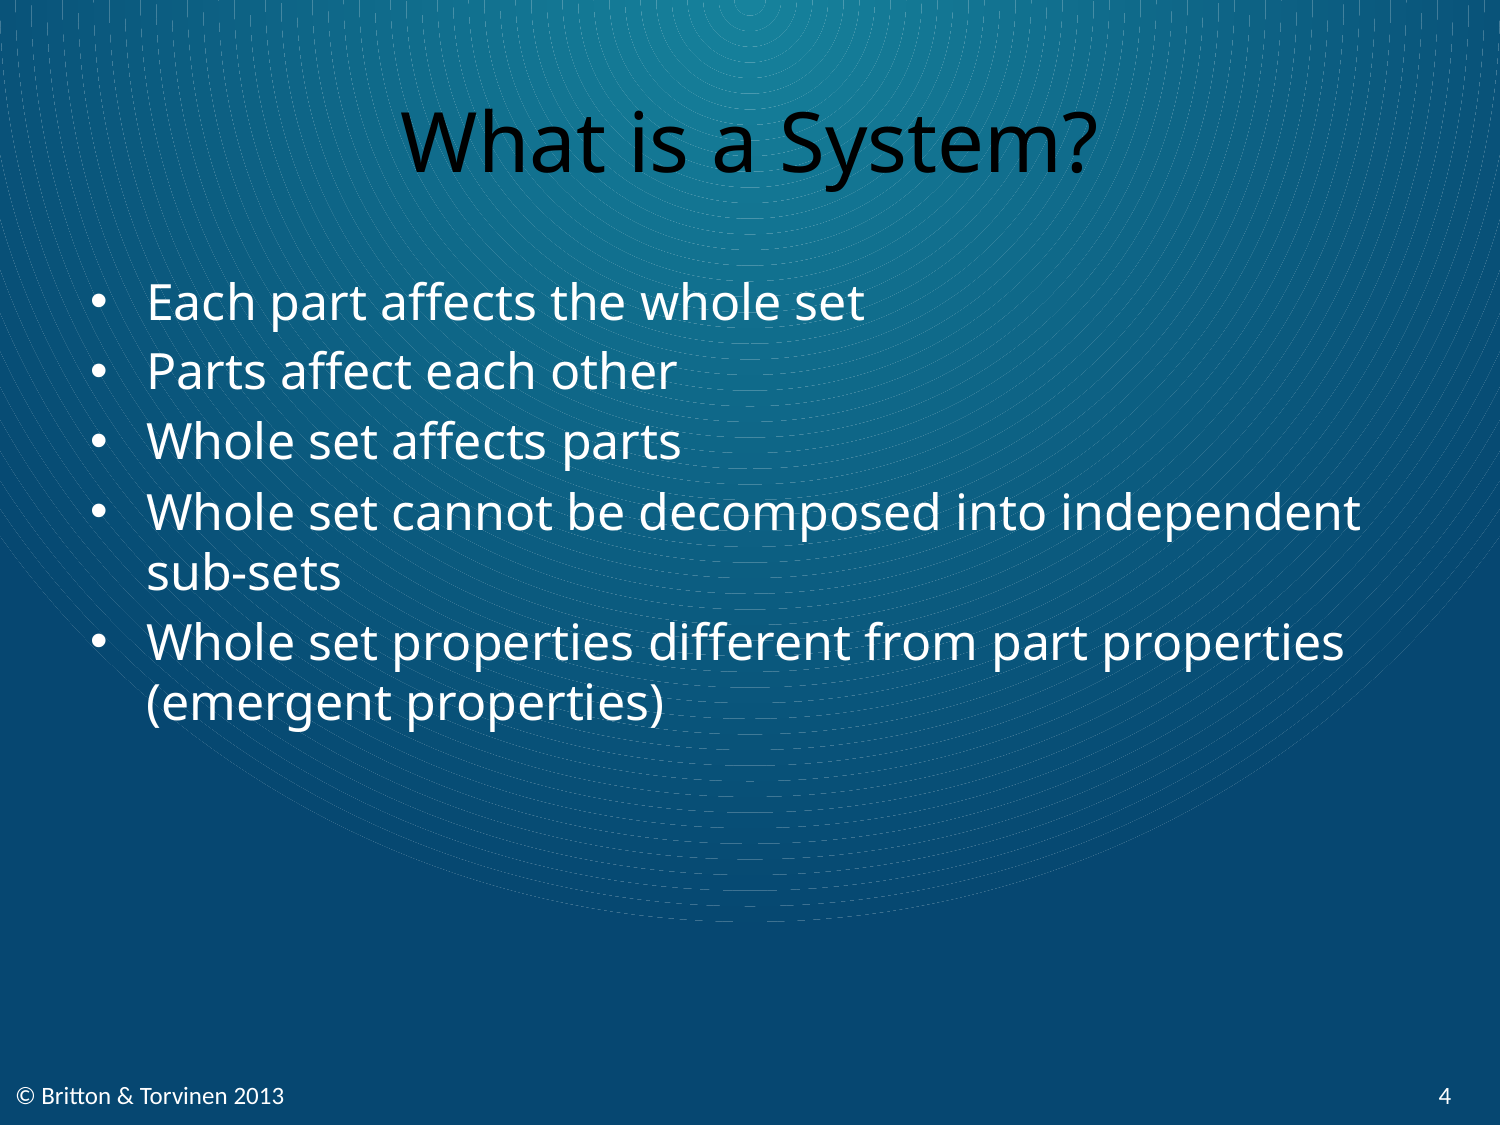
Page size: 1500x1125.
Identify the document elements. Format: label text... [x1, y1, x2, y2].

list Each part affects the whole set Parts affect each other Whole set affects parts Whole set cannot be decomposed into independent sub-sets Whole set properties different from part properties (emergent properties) [75, 262, 1425, 1005]
slide_number 4 [1116, 1065, 1467, 1125]
footer © Britton & Torvinen 2013 [0, 1065, 475, 1125]
title What is a System? [75, 45, 1425, 233]
